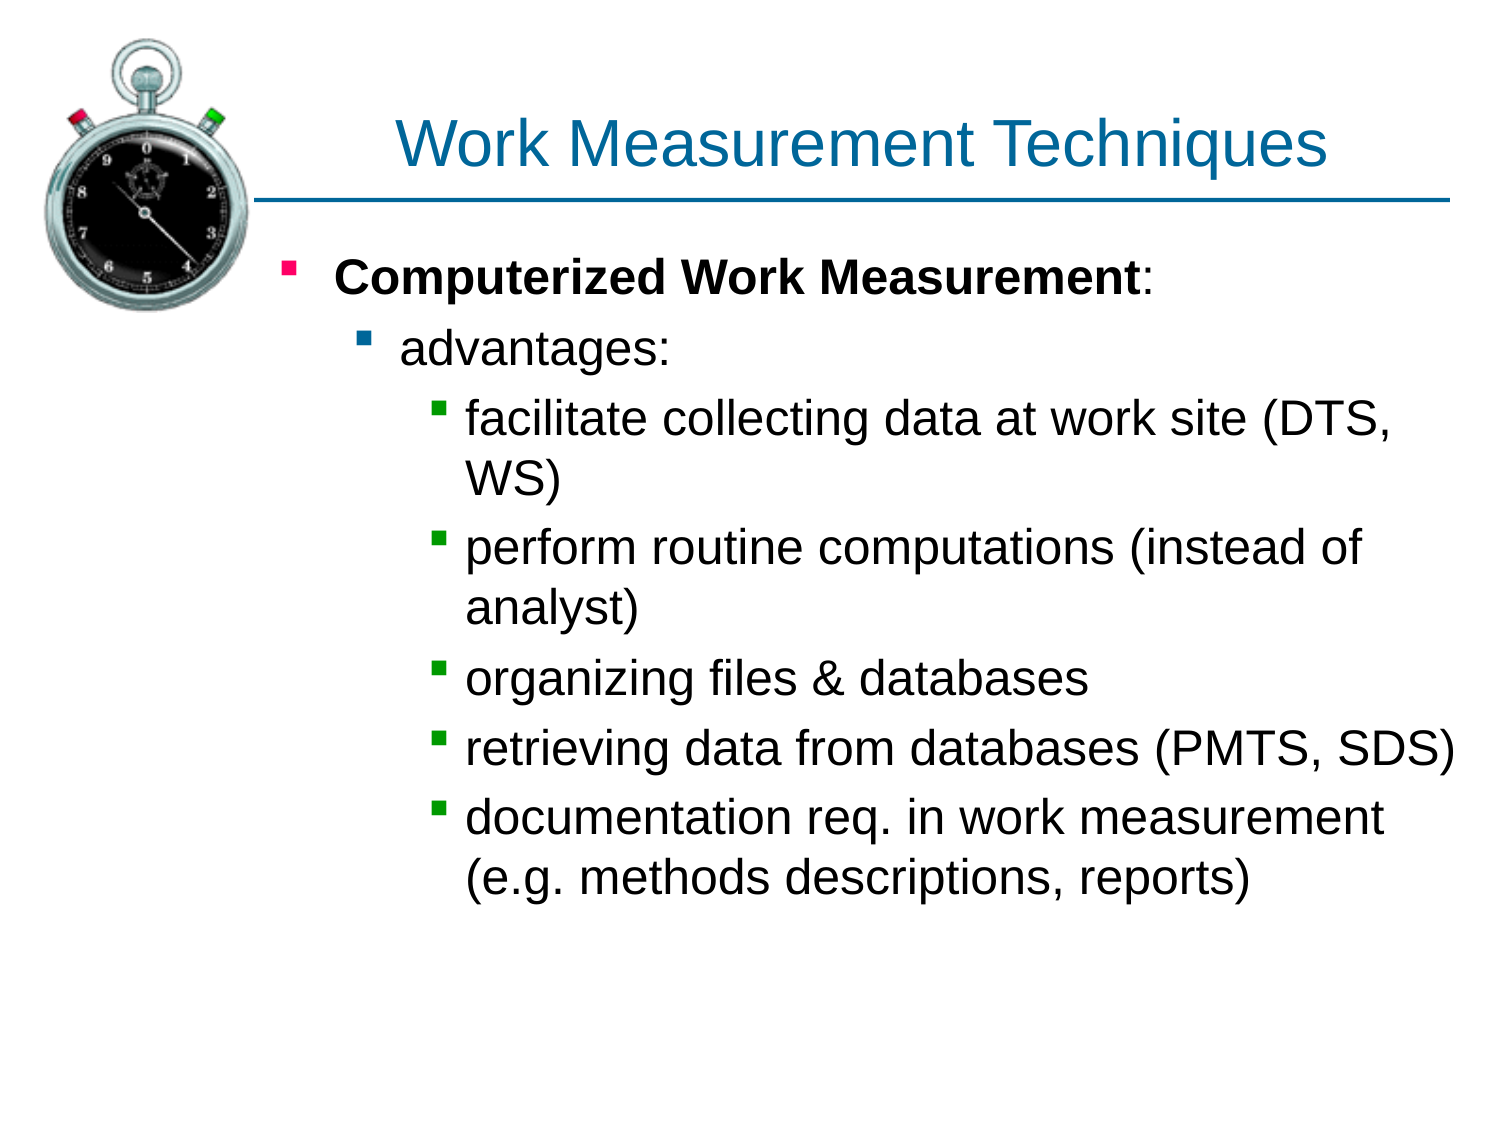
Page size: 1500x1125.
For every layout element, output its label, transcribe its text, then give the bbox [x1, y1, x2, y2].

picture [37, 37, 254, 313]
title Work Measurement Techniques [275, 37, 1450, 188]
